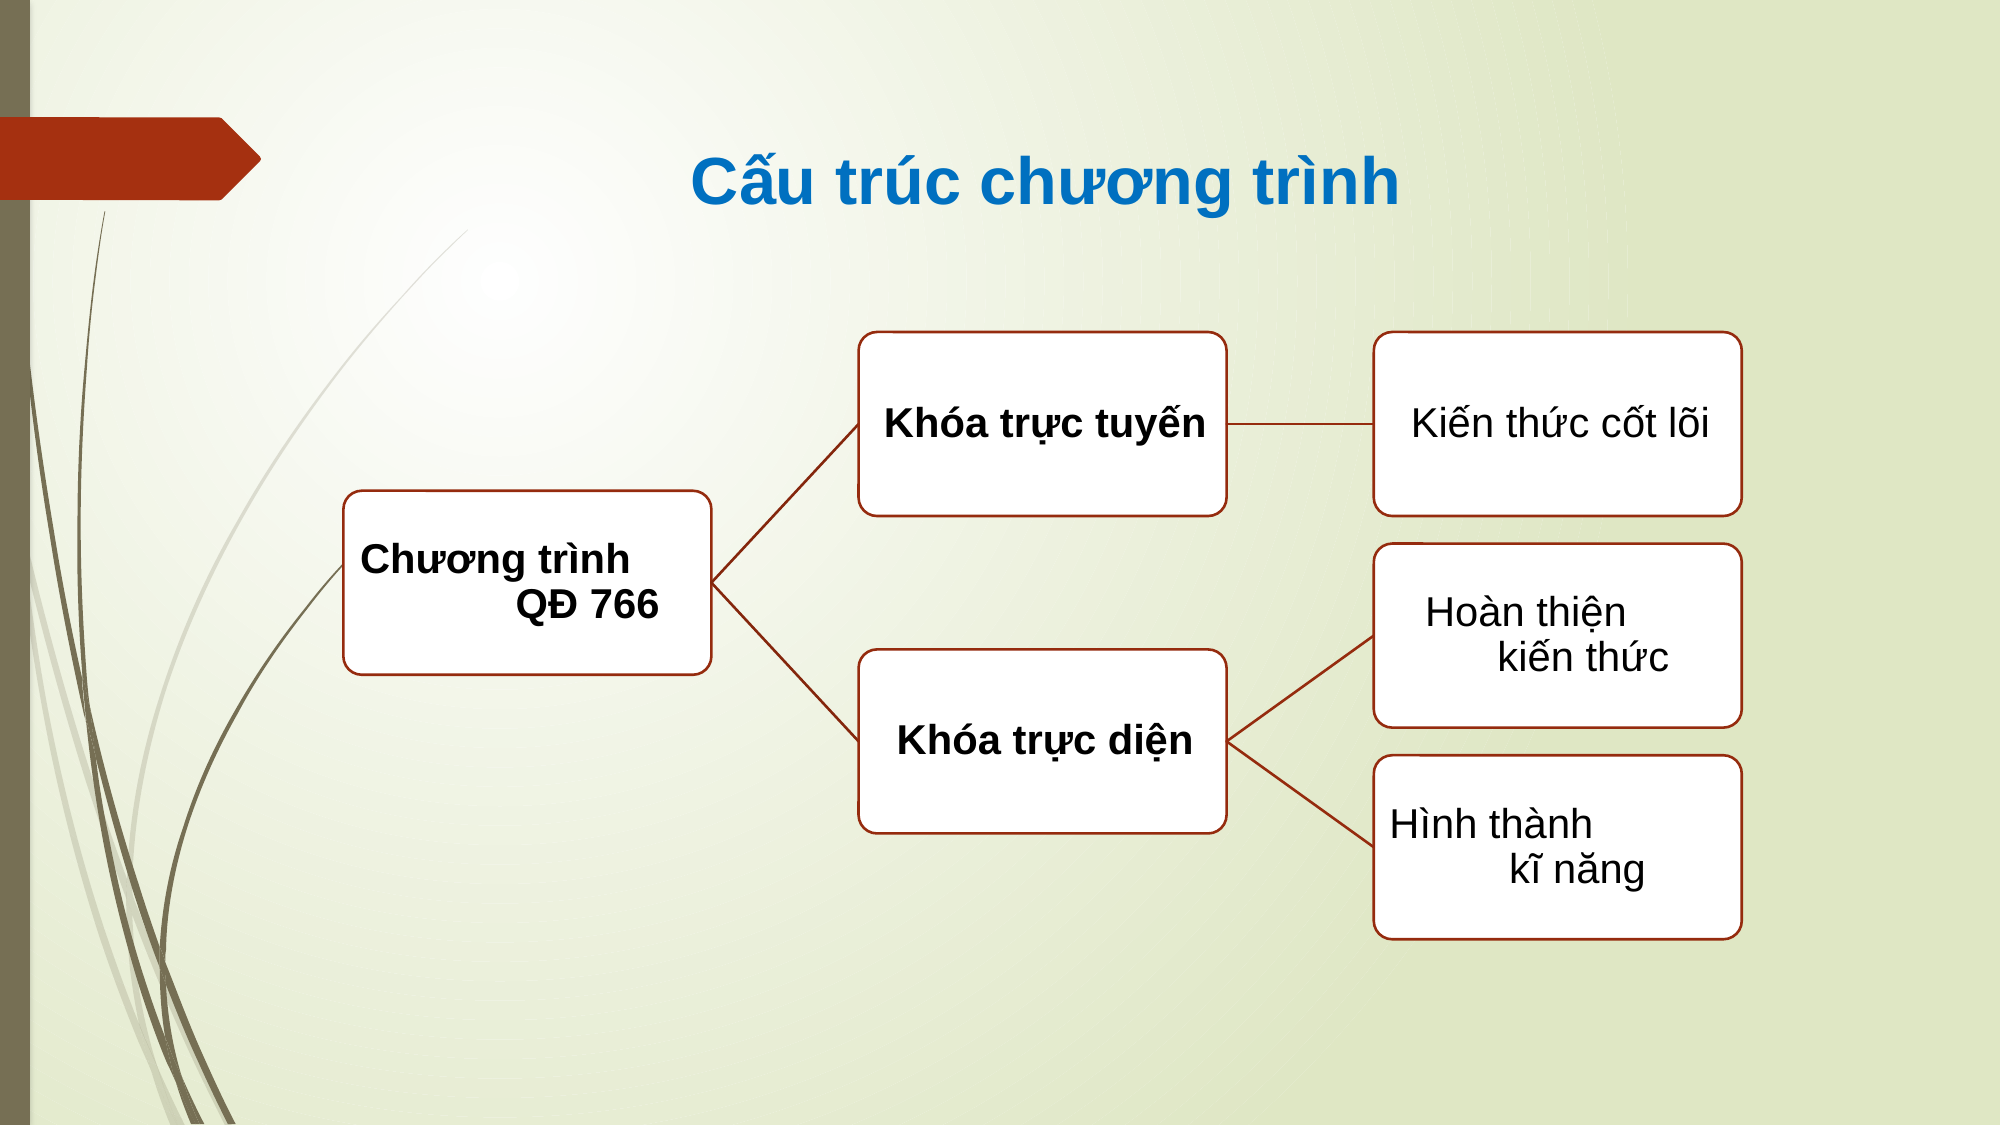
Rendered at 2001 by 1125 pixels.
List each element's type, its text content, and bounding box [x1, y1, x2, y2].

text_box Cấu trúc chương trình [676, 130, 1676, 226]
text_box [342, 263, 1743, 1009]
